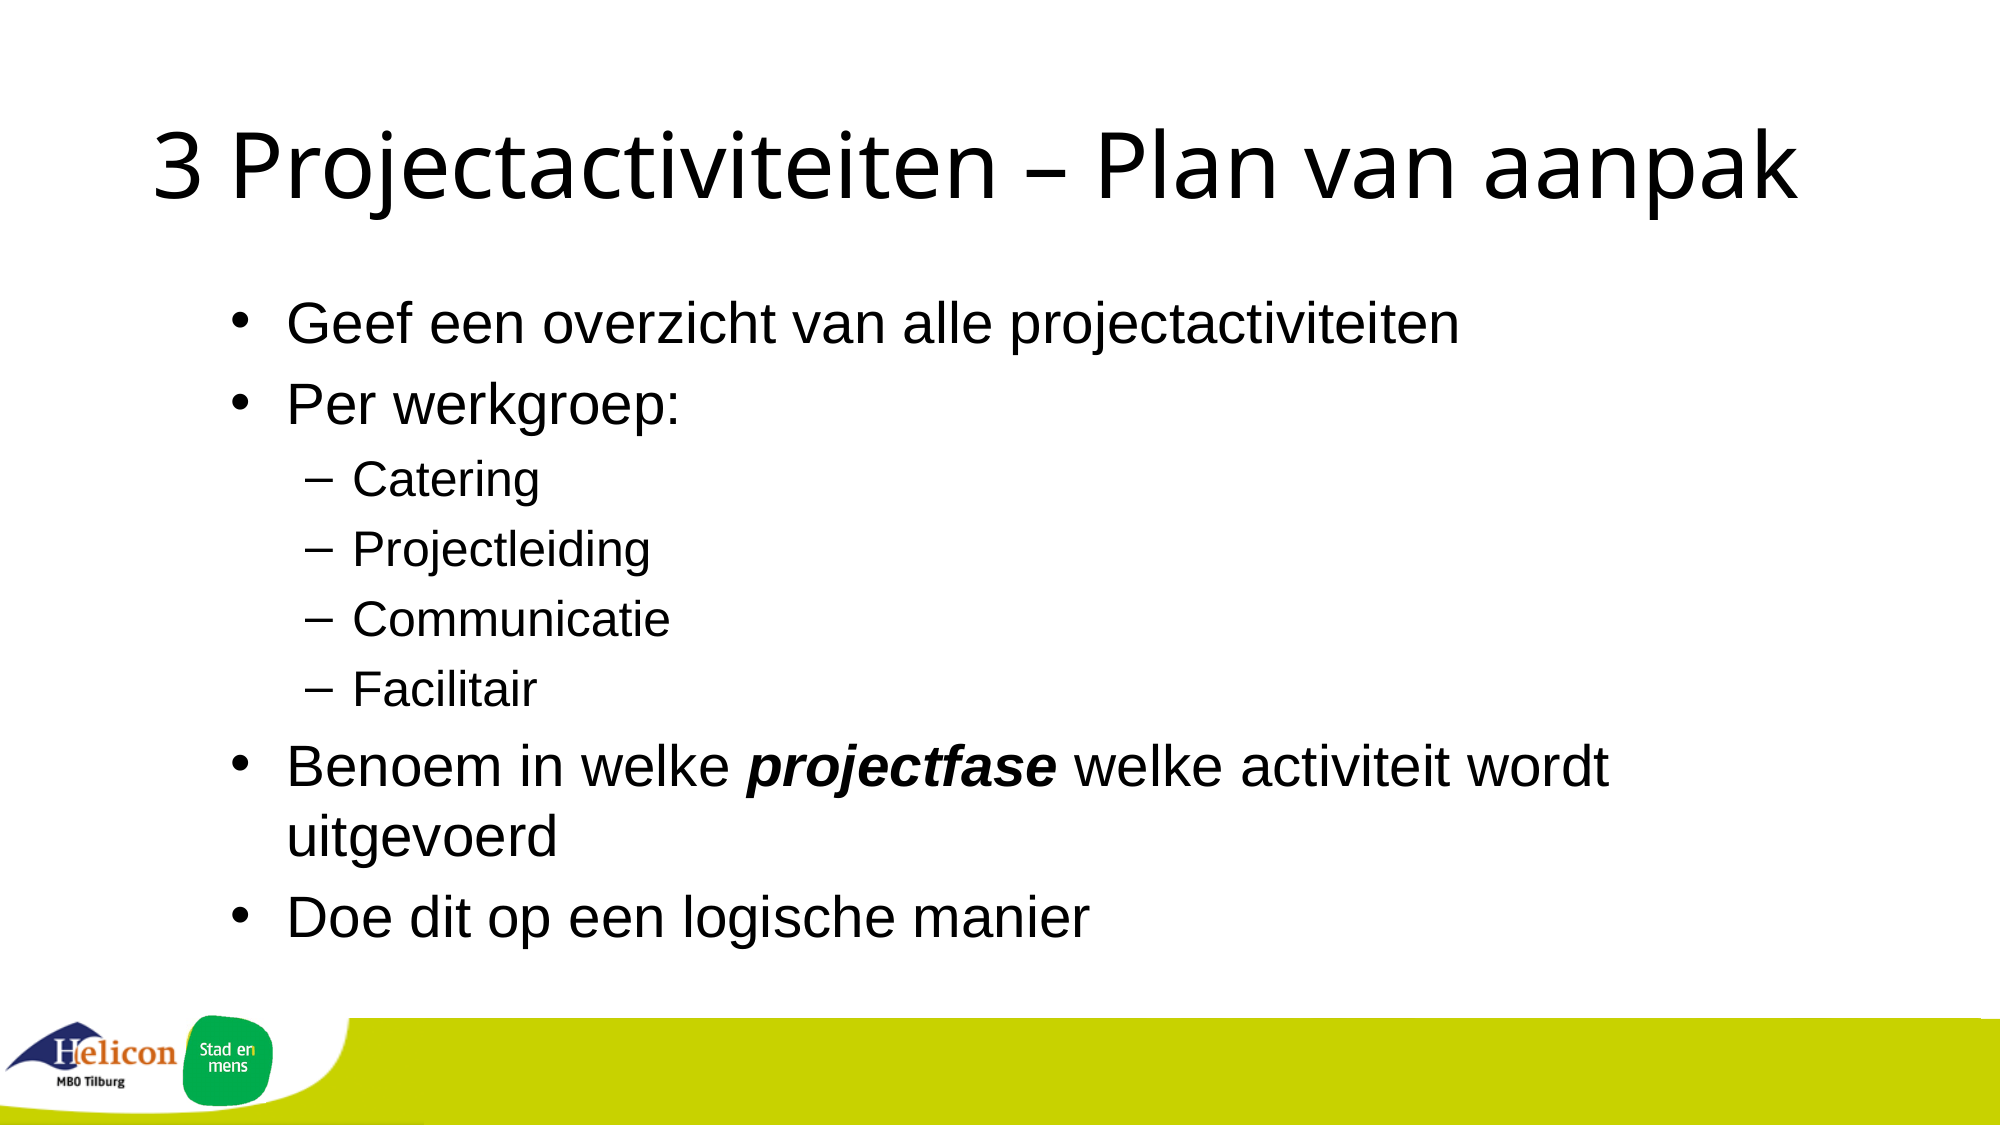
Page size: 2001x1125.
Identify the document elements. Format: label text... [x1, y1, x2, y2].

title 3 Projectactiviteiten – Plan van aanpak [137, 59, 1863, 278]
picture [0, 1013, 424, 1125]
text_box Geef een overzicht van alle projectactiviteiten Per werkgroep: Catering Projectleiding Communicatie Facilitair Benoem in welke projectfase welke activiteit wordt uitgevoerd Doe dit op een logische manier [215, 277, 1667, 1086]
